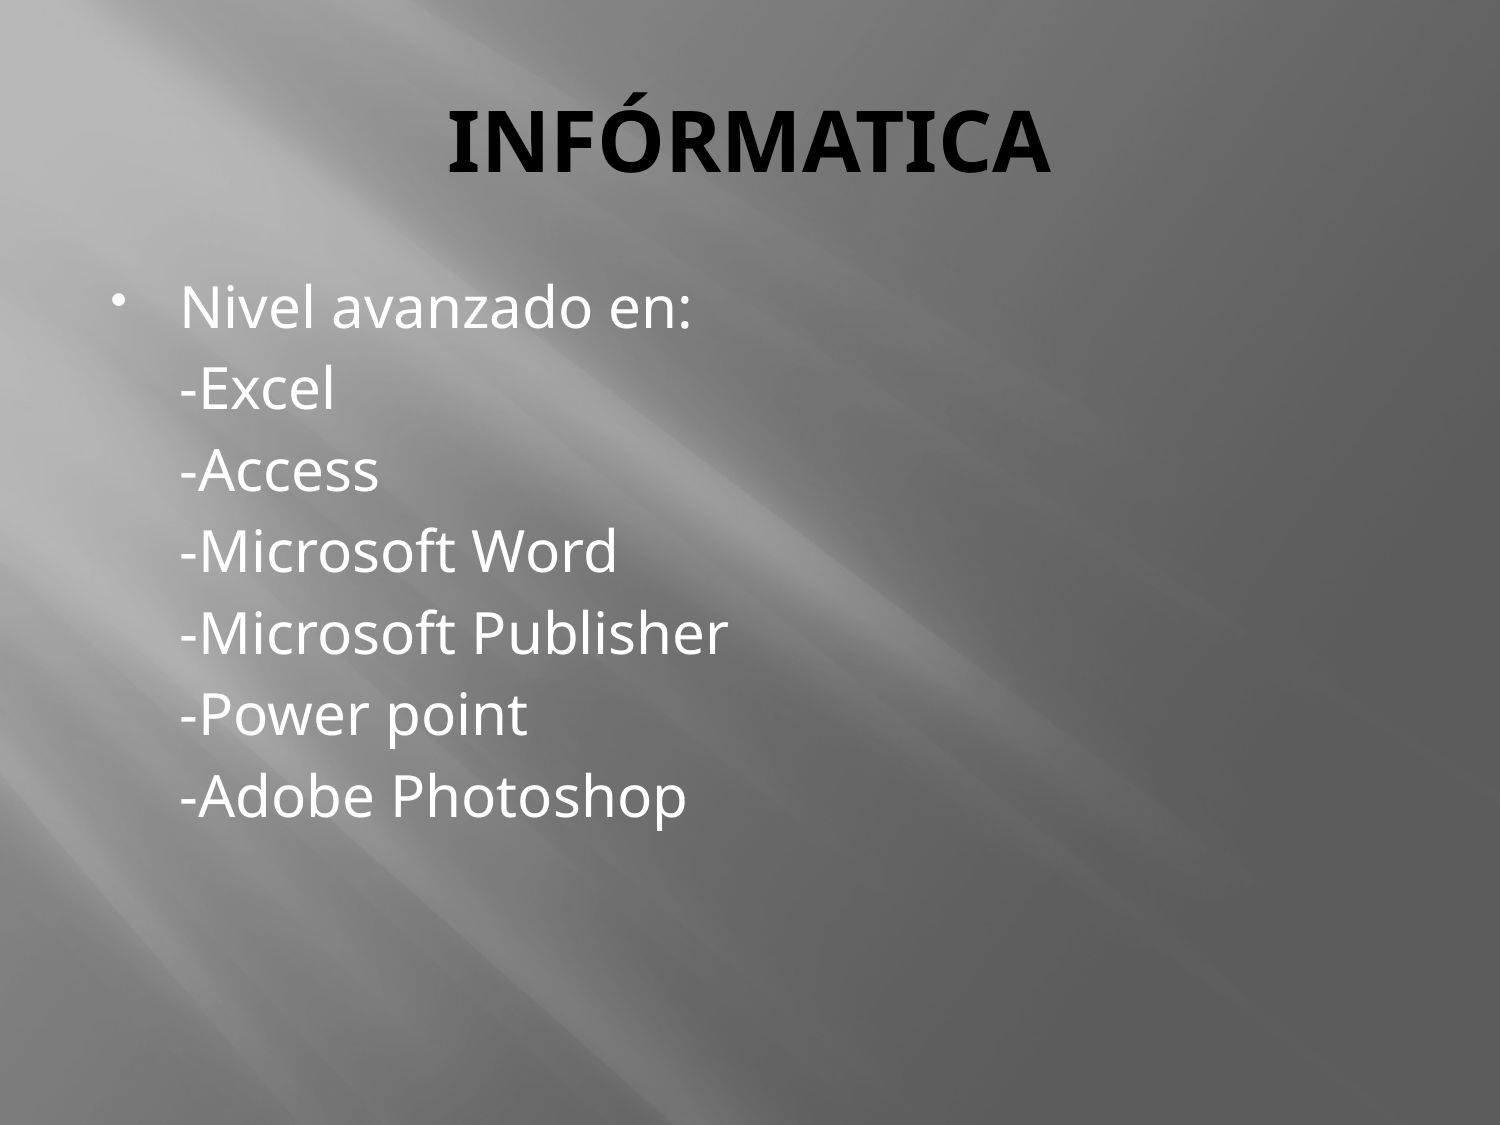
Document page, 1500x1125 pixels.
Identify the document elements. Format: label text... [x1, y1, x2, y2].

list Nivel avanzado en: -Excel -Access -Microsoft Word -Microsoft Publisher -Power point -Adobe Photoshop [75, 262, 1425, 1035]
title INFÓRMATICA [75, 45, 1425, 233]
